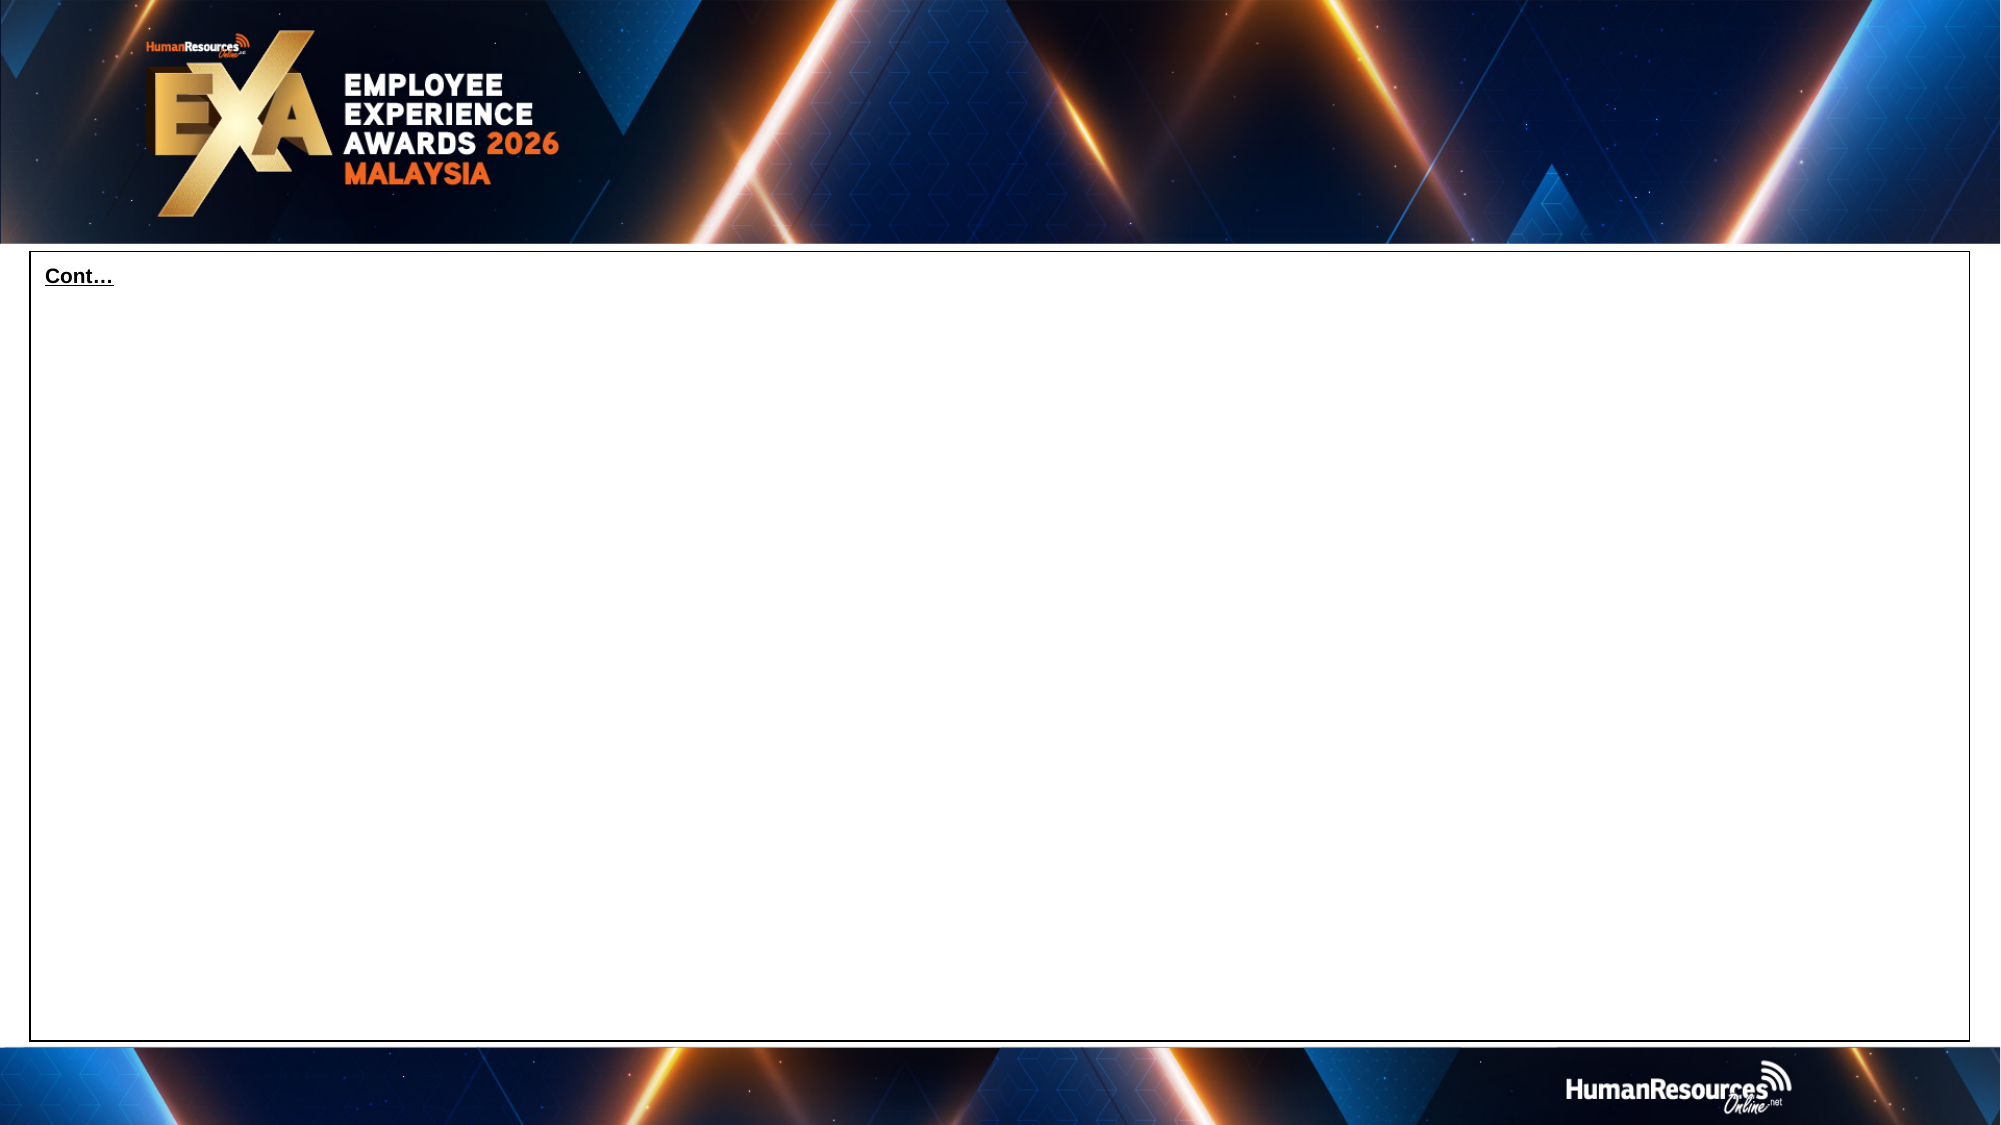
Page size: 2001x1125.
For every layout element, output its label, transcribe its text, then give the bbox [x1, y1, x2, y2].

picture [0, 0, 2001, 1125]
text_box Cont… [30, 251, 1970, 1042]
